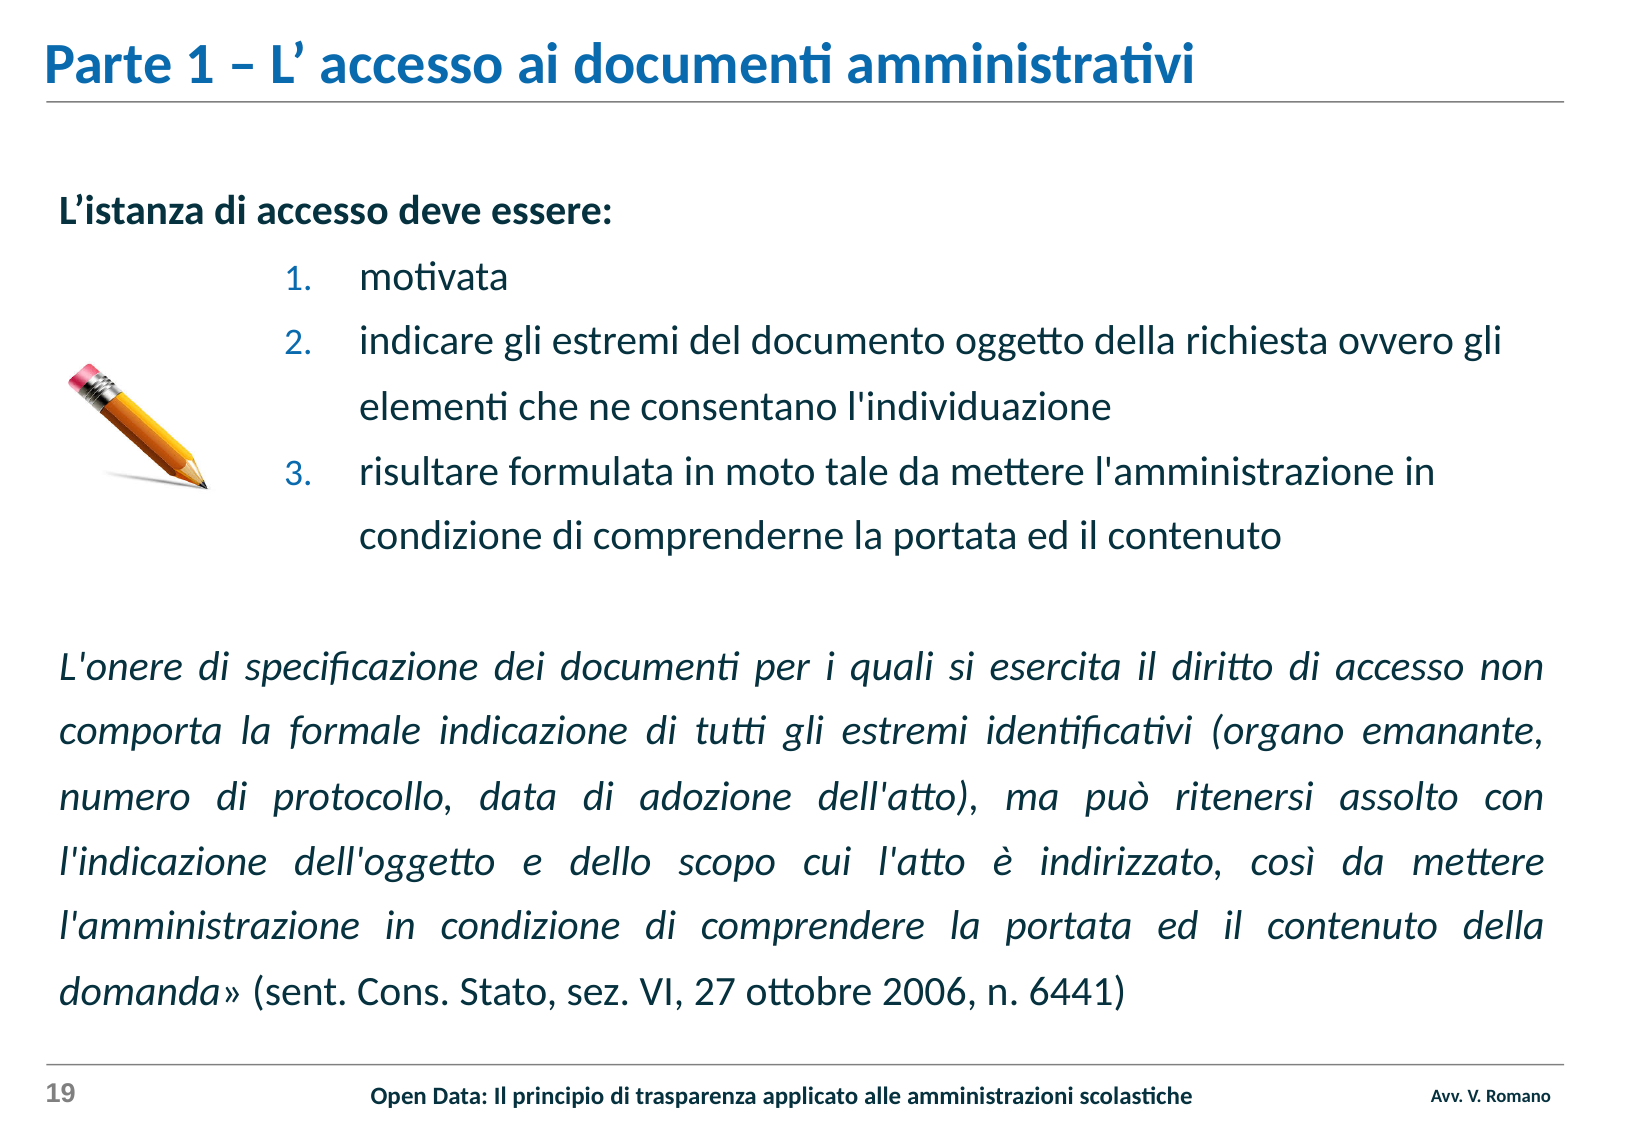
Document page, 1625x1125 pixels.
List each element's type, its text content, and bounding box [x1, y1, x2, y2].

text_box Parte 1 – L’ accesso ai documenti amministrativi [44, 24, 1561, 91]
picture [67, 361, 216, 495]
text_box L’istanza di accesso deve essere: motivata indicare gli estremi del documento oggetto della richiesta ovvero gli elementi che ne consentano l'individuazione risultare formulata in moto tale da mettere l'amministrazione in condizione di comprenderne la portata ed il contenuto L'onere di specificazione dei documenti per i quali si esercita il diritto di accesso non comporta la formale indicazione di tutti gli estremi identificativi (organo emanante, numero di protocollo, data di adozione dell'atto), ma può ritenersi assolto con l'indicazione dell'oggetto e dello scopo cui l'atto è indirizzato, così da mettere l'amministrazione in condizione di comprendere la portata ed il contenuto della domanda» (sent. Cons. Stato, sez. VI, 27 ottobre 2006, n. 6441) [44, 160, 1561, 1025]
